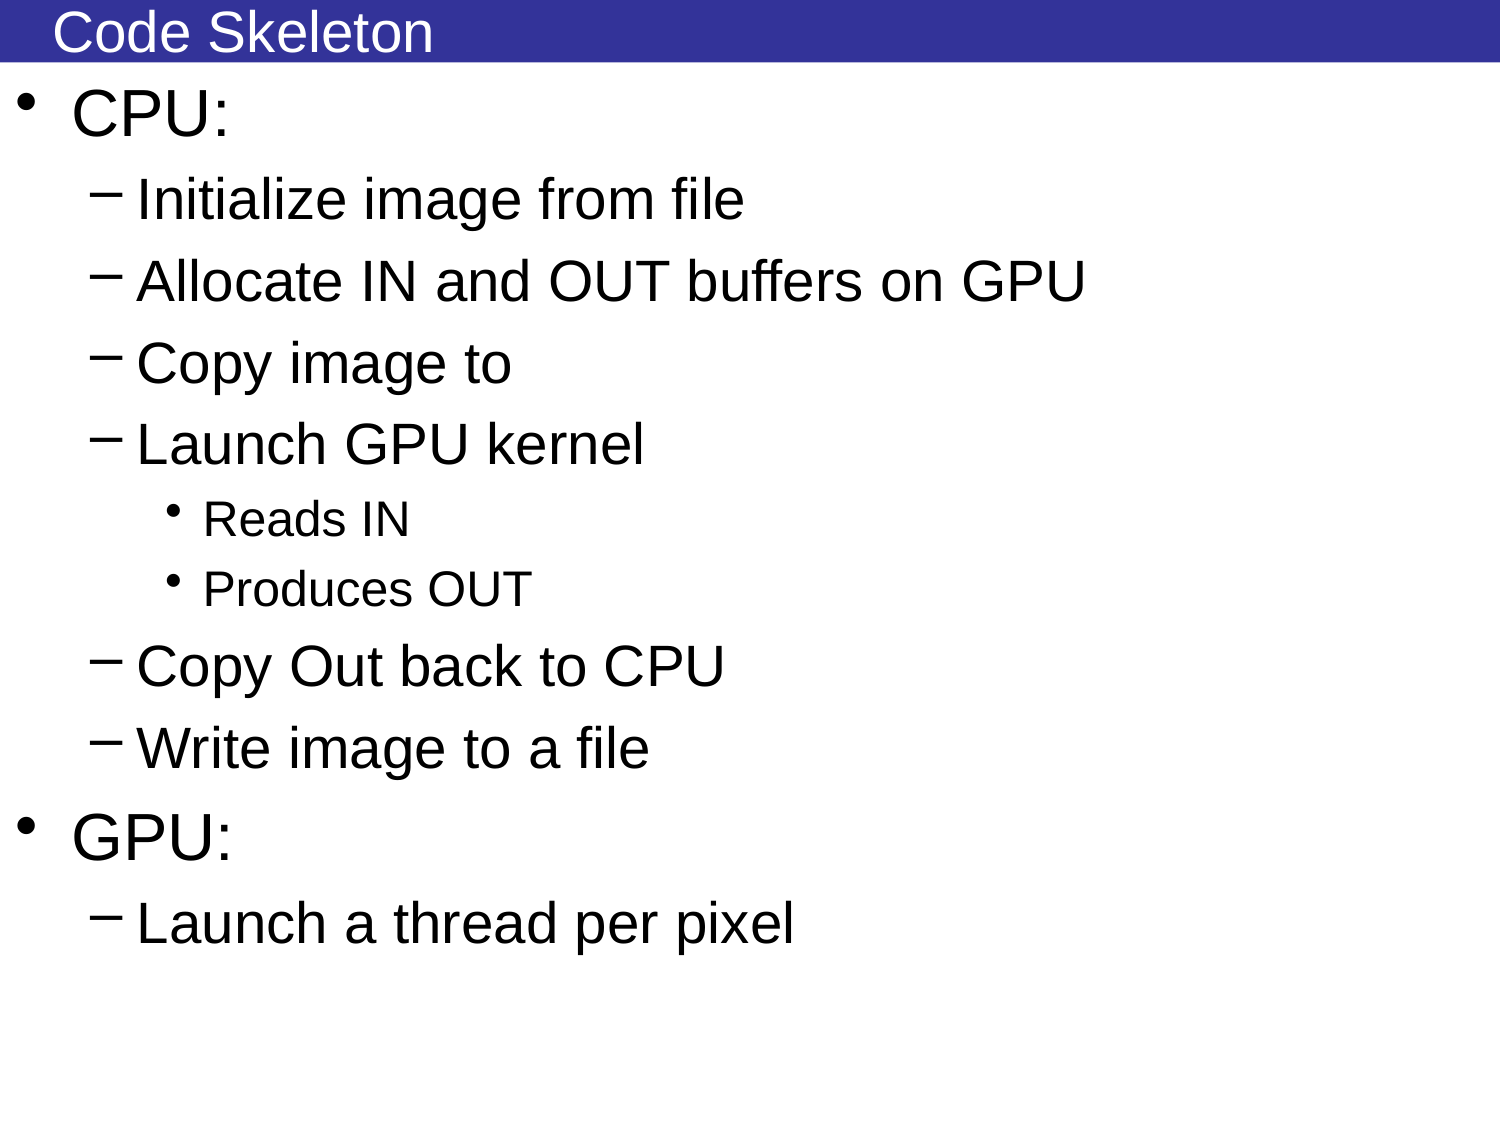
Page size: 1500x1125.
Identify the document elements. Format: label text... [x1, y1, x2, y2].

title Code Skeleton [37, 7, 1426, 51]
list CPU: Initialize image from file Allocate IN and OUT buffers on GPU Copy image to Launch GPU kernel Reads IN Produces OUT Copy Out back to CPU Write image to a file GPU: Launch a thread per pixel [0, 62, 1500, 1125]
